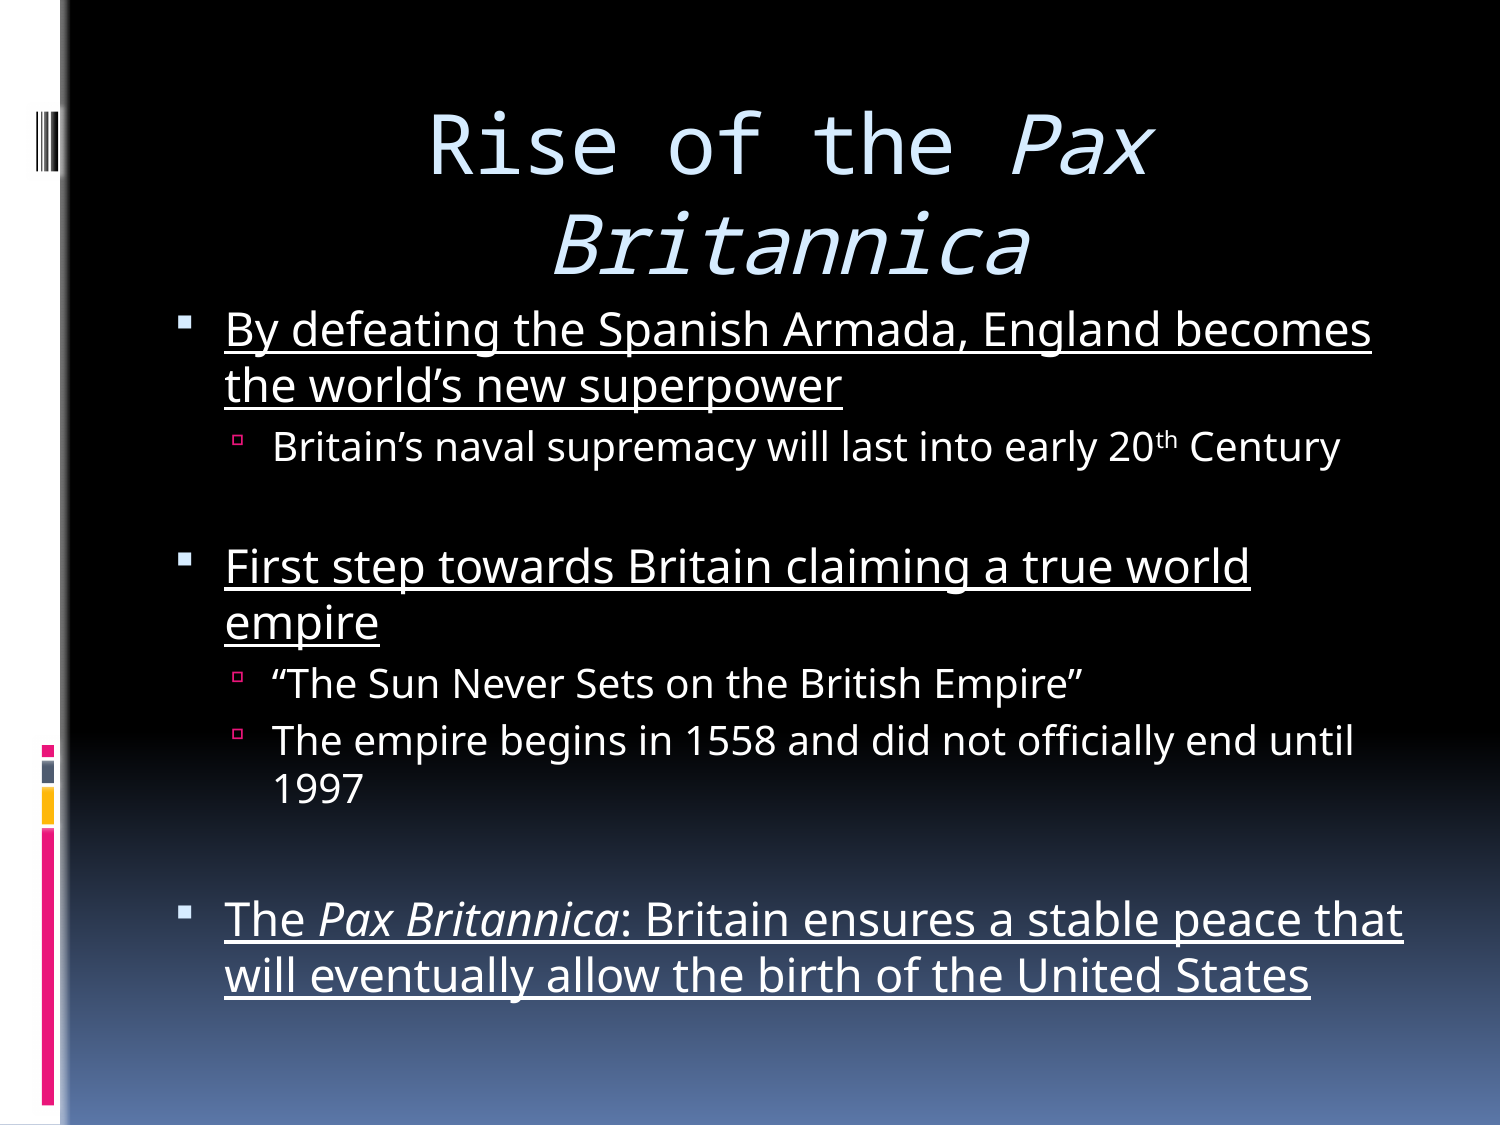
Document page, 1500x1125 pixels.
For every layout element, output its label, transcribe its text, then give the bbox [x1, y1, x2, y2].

title Rise of the Pax Britannica [150, 83, 1425, 234]
list By defeating the Spanish Armada, England becomes the world’s new superpower Britain’s naval supremacy will last into early 20th Century First step towards Britain claiming a true world empire “The Sun Never Sets on the British Empire” The empire begins in 1558 and did not officially end until 1997 The Pax Britannica: Britain ensures a stable peace that will eventually allow the birth of the United States [150, 292, 1425, 1043]
